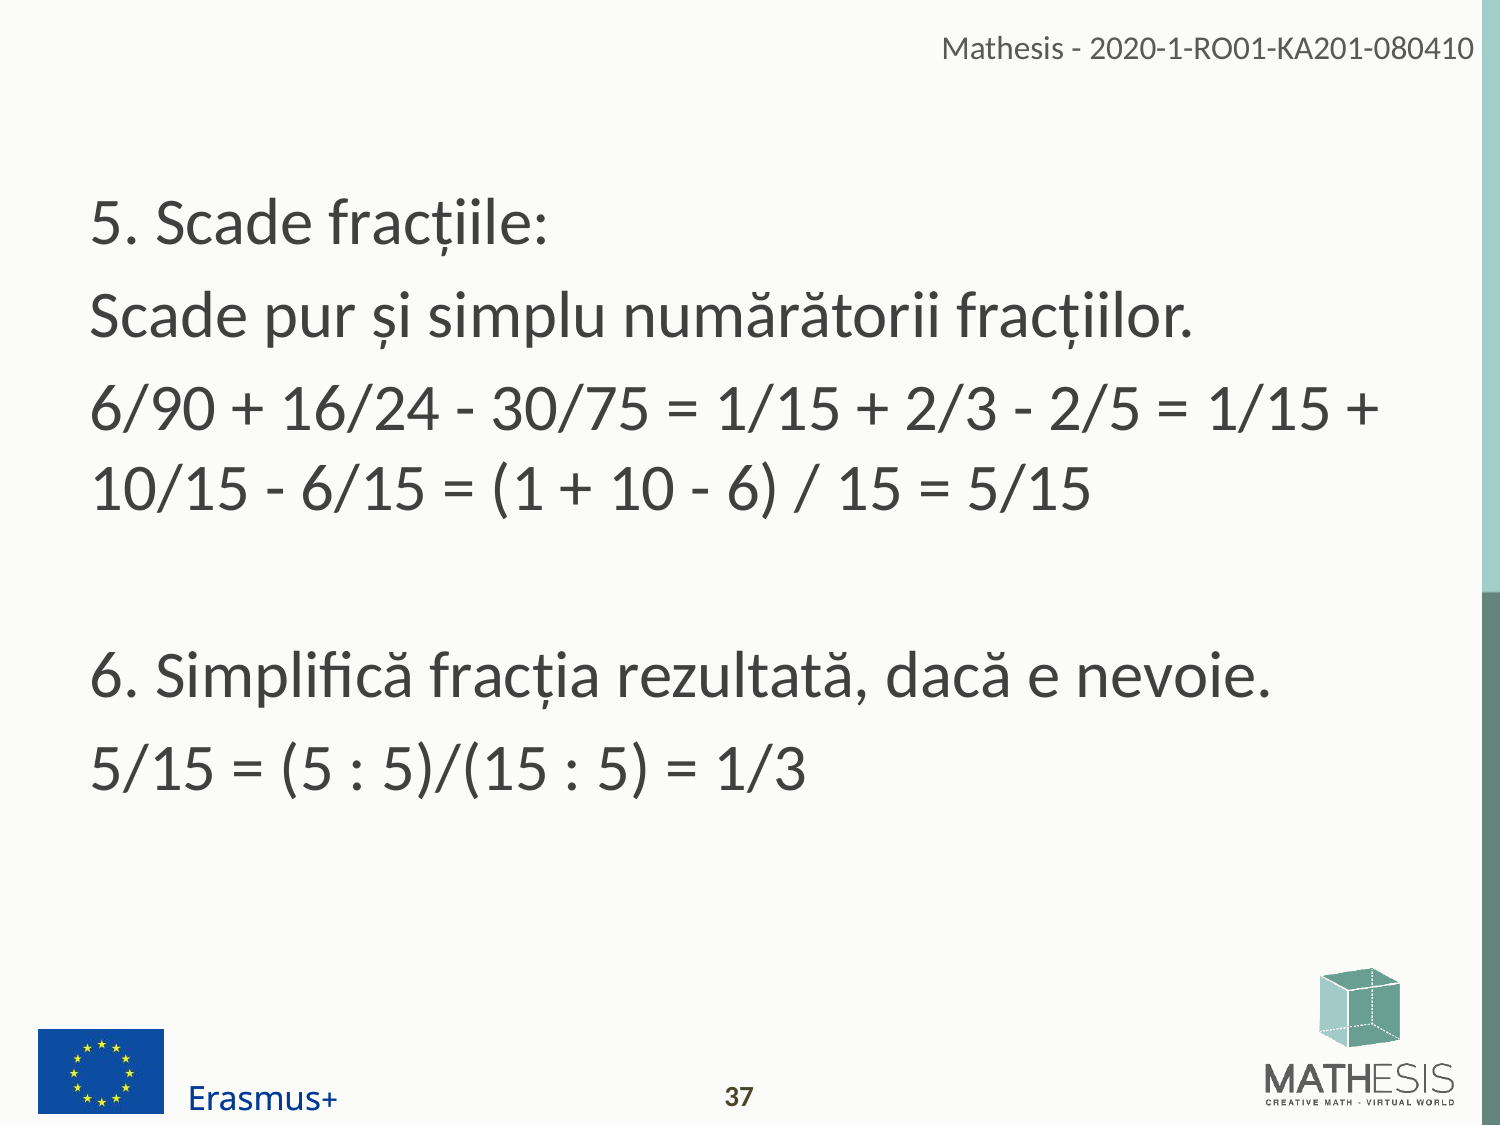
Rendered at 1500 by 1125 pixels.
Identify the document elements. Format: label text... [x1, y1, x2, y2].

picture [38, 1029, 164, 1114]
list 5. Scade fracțiile: Scade pur și simplu numărătorii fracțiilor. 6/90 + 16/24 - 30/75 = 1/15 + 2/3 - 2/5 = 1/15 + 10/15 - 6/15 = (1 + 10 - 6) / 15 = 5/15 6. Simplifică fracția rezultată, dacă e nevoie. 5/15 = (5 : 5)/(15 : 5) = 1/3 [75, 170, 1425, 913]
